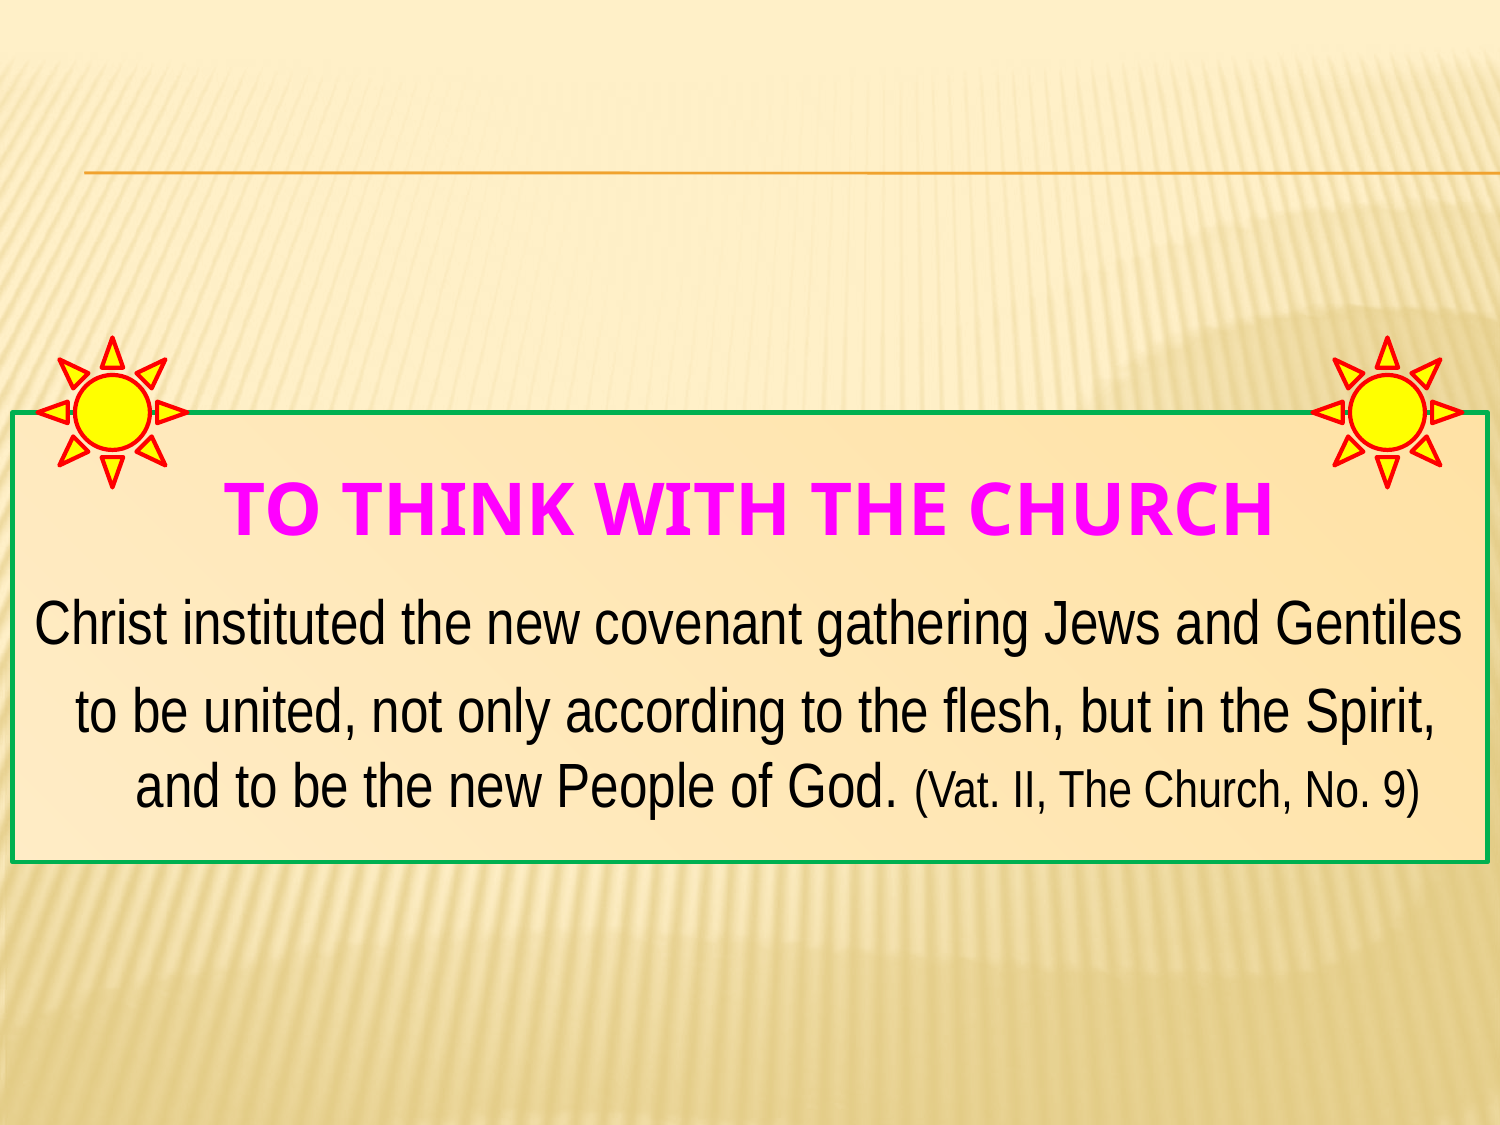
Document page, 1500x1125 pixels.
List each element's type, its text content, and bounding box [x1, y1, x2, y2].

title To Think with the Church [0, 437, 1500, 575]
list Christ instituted the new covenant gathering Jews and Gentiles to be united, not only according to the flesh, but in the Spirit, and to be the new People of God. (Vat. II, The Church, No. 9) [12, 575, 1488, 725]
text_box [10, 575, 1490, 864]
text_box [35, 399, 70, 426]
text_box [1332, 357, 1366, 391]
text_box [99, 335, 126, 370]
text_box [145, 410, 1355, 437]
text_box [1374, 455, 1401, 490]
text_box [1347, 372, 1428, 453]
text_box [1374, 335, 1401, 370]
text_box [1409, 434, 1443, 468]
text_box [1430, 399, 1465, 426]
text_box [134, 357, 168, 391]
text_box [1310, 399, 1345, 426]
text_box [57, 434, 91, 468]
text_box [72, 372, 153, 453]
text_box [99, 455, 126, 490]
text_box [155, 399, 190, 426]
text_box [1332, 434, 1366, 468]
text_box [1409, 357, 1443, 391]
text_box [134, 434, 168, 468]
text_box [1420, 410, 1490, 437]
text_box [57, 357, 91, 391]
text_box [10, 410, 80, 437]
